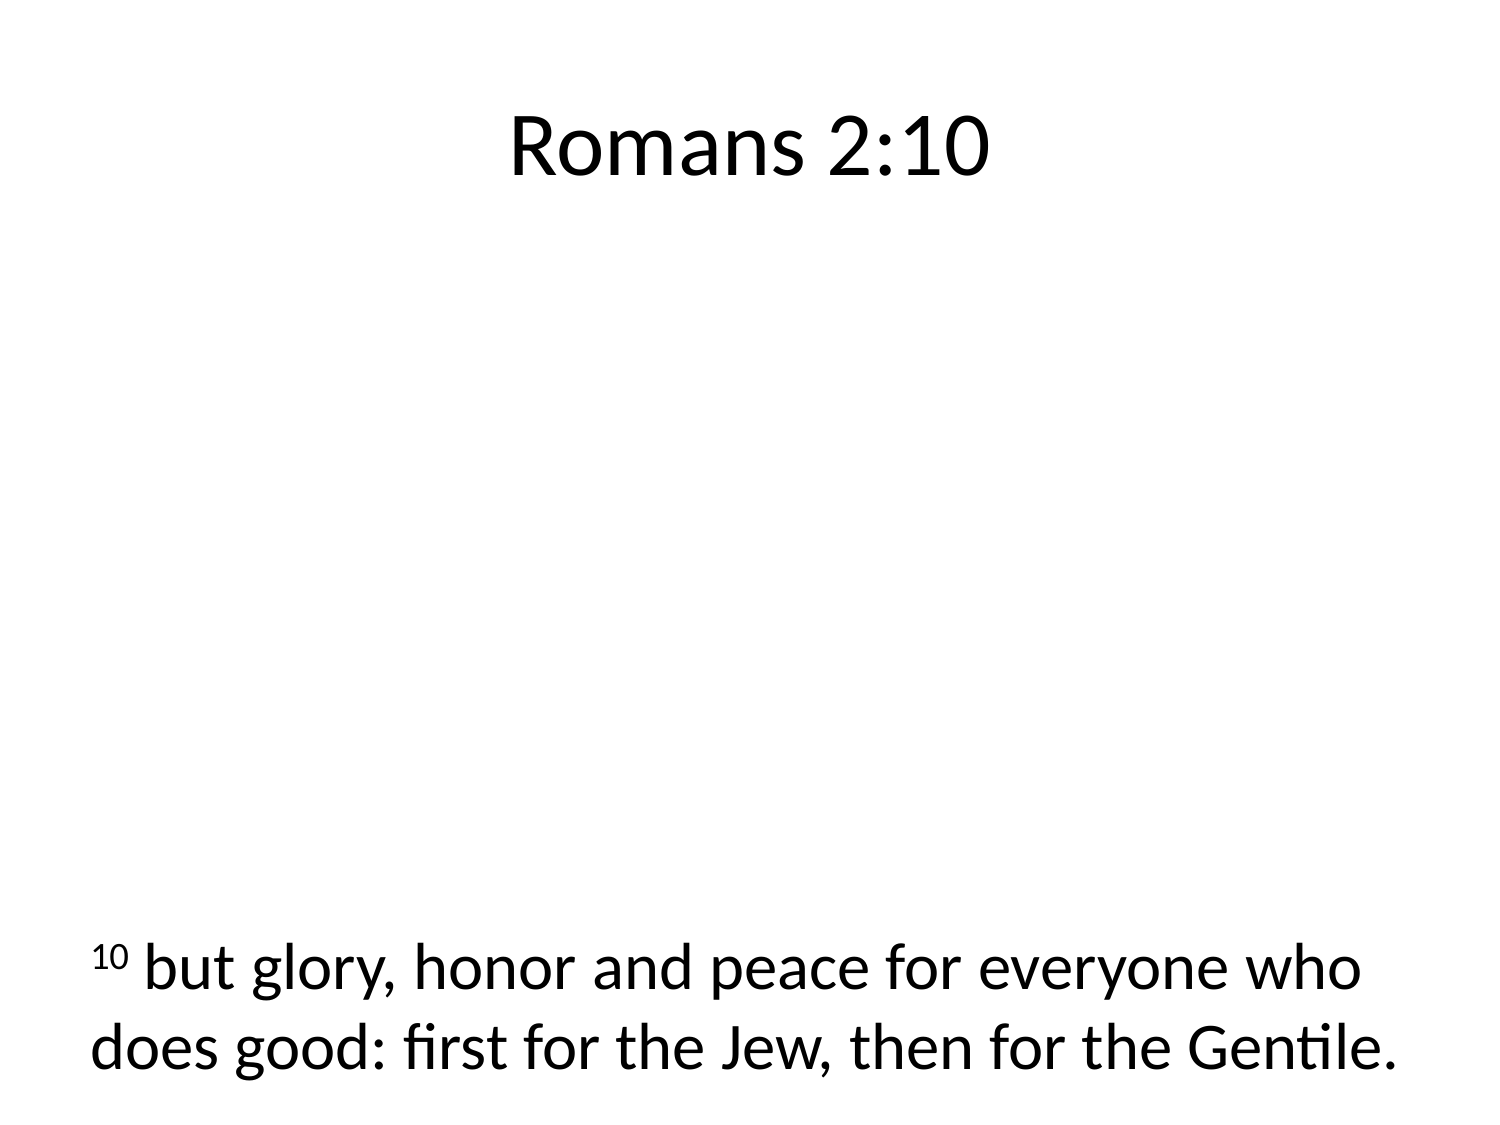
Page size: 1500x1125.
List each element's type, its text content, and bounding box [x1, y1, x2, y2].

list 10 but glory, honor and peace for everyone who does good: first for the Jew, then for the Gentile. [75, 262, 1425, 1005]
title Romans 2:10 [75, 45, 1425, 233]
